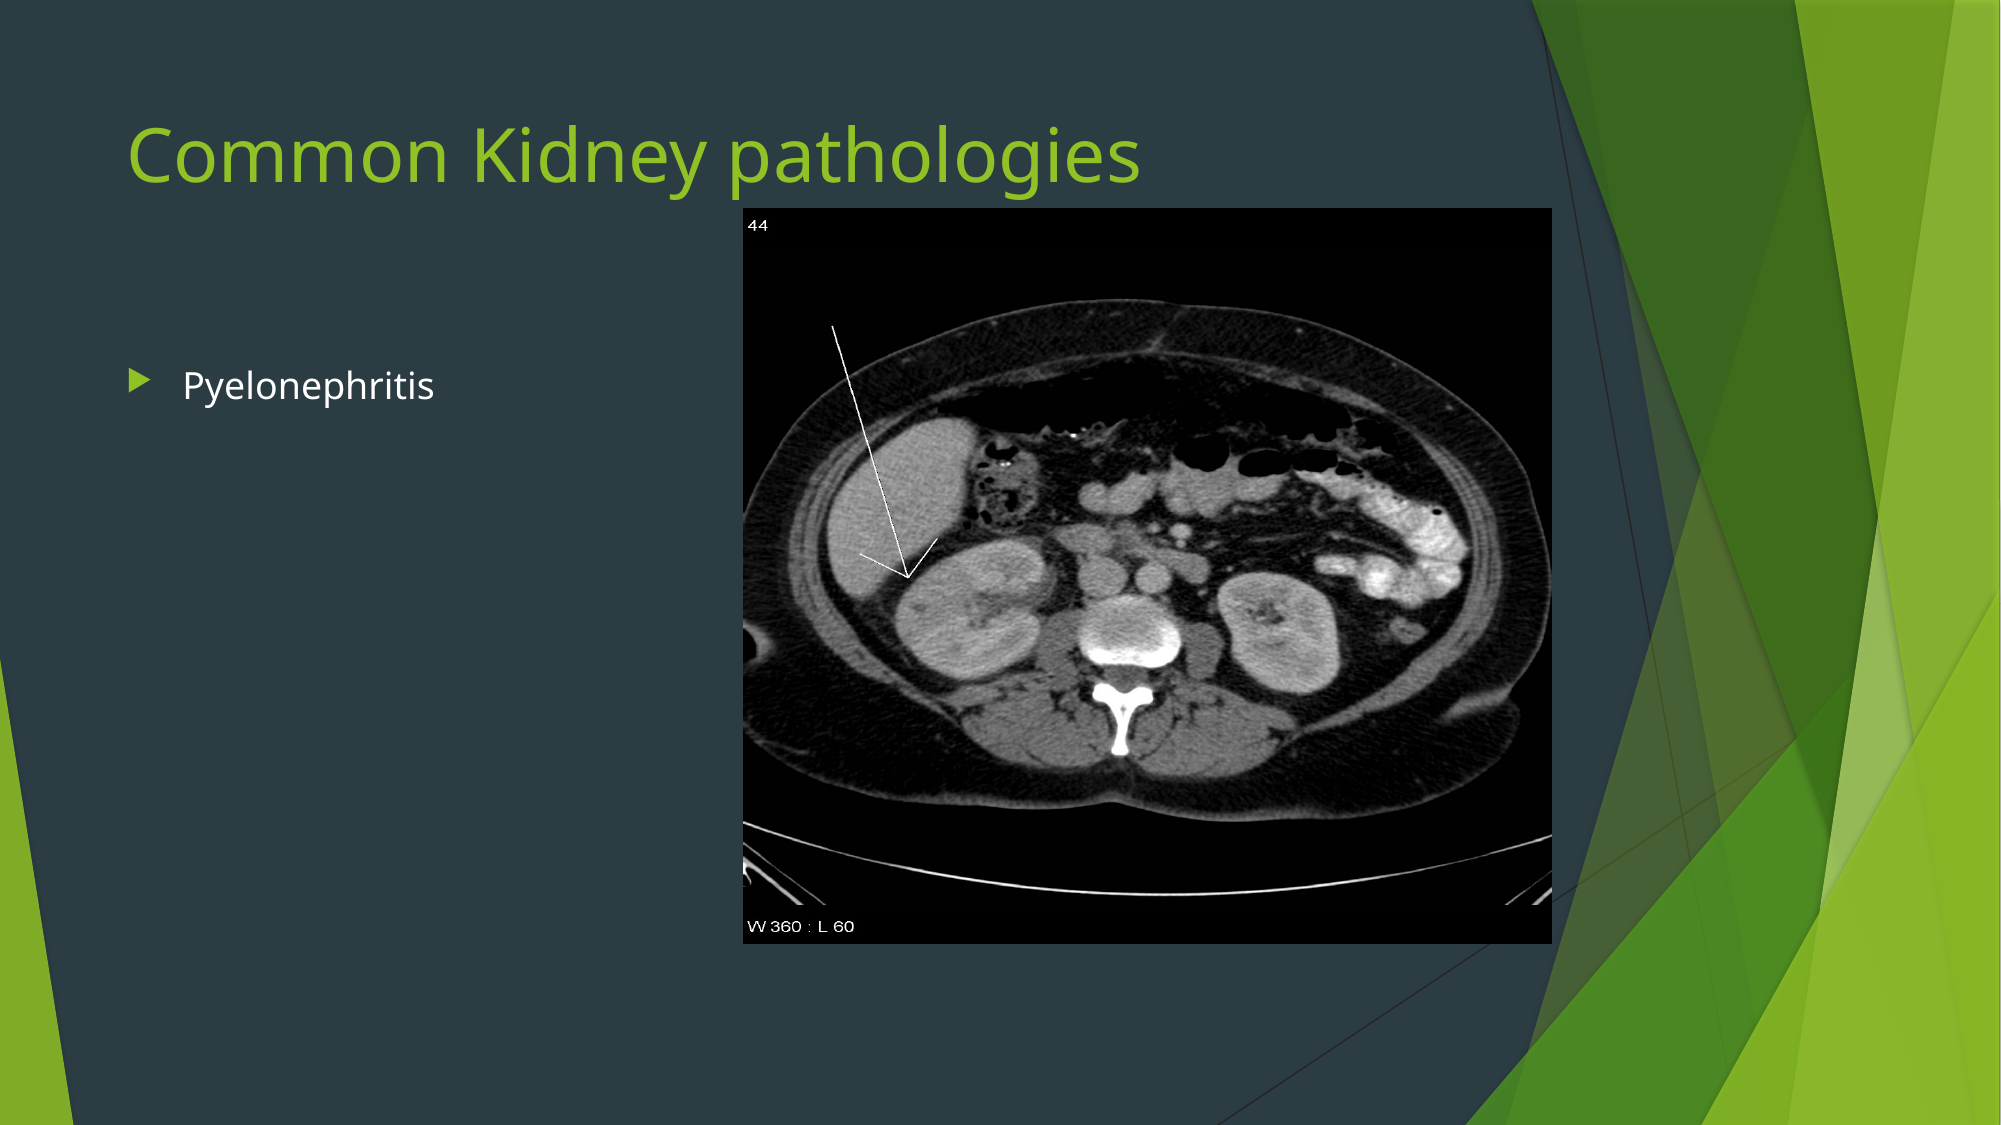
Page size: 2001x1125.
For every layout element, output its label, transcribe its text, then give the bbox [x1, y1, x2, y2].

picture [742, 207, 1553, 945]
list Pyelonephritis [111, 354, 1522, 992]
title Common Kidney pathologies [111, 99, 1522, 317]
